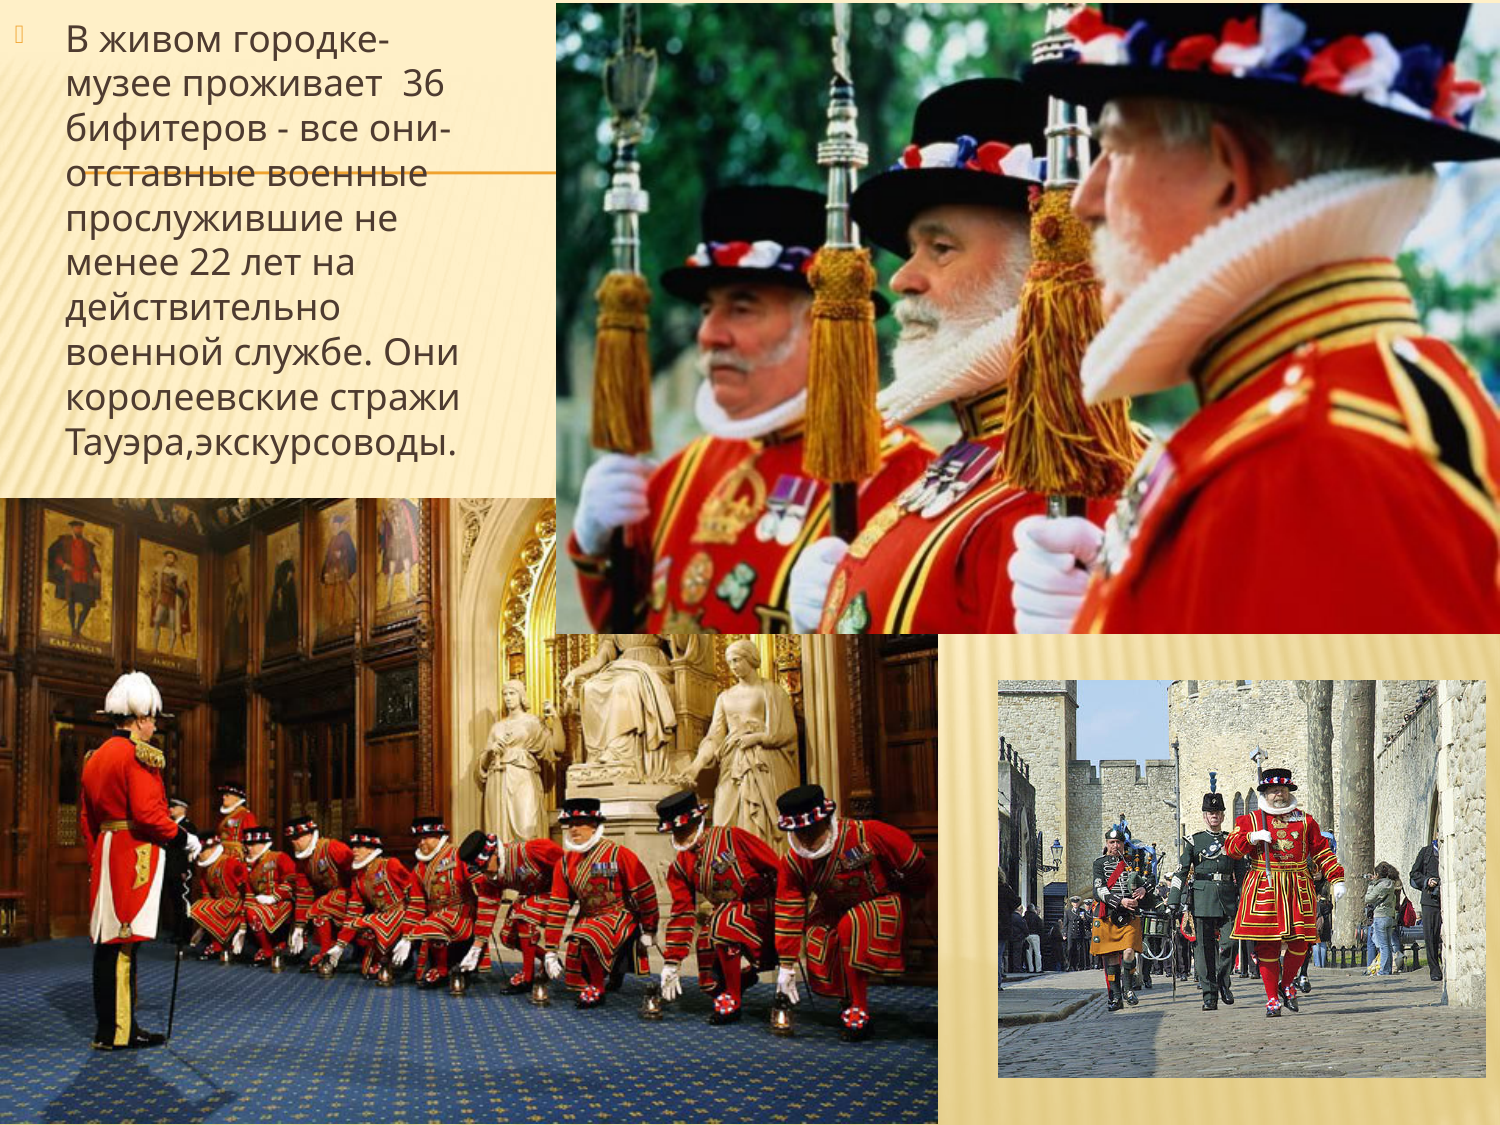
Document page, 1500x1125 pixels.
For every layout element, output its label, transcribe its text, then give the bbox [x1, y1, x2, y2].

picture [555, 3, 1500, 634]
picture [0, 498, 938, 1124]
list В живом городке-музее проживает 36 бифитеров - все они-отставные военные прослужившие не менее 22 лет на действительно военной службе. Они королеевские стражи Тауэра,экскурсоводы. [0, 7, 502, 480]
picture [997, 680, 1486, 1079]
